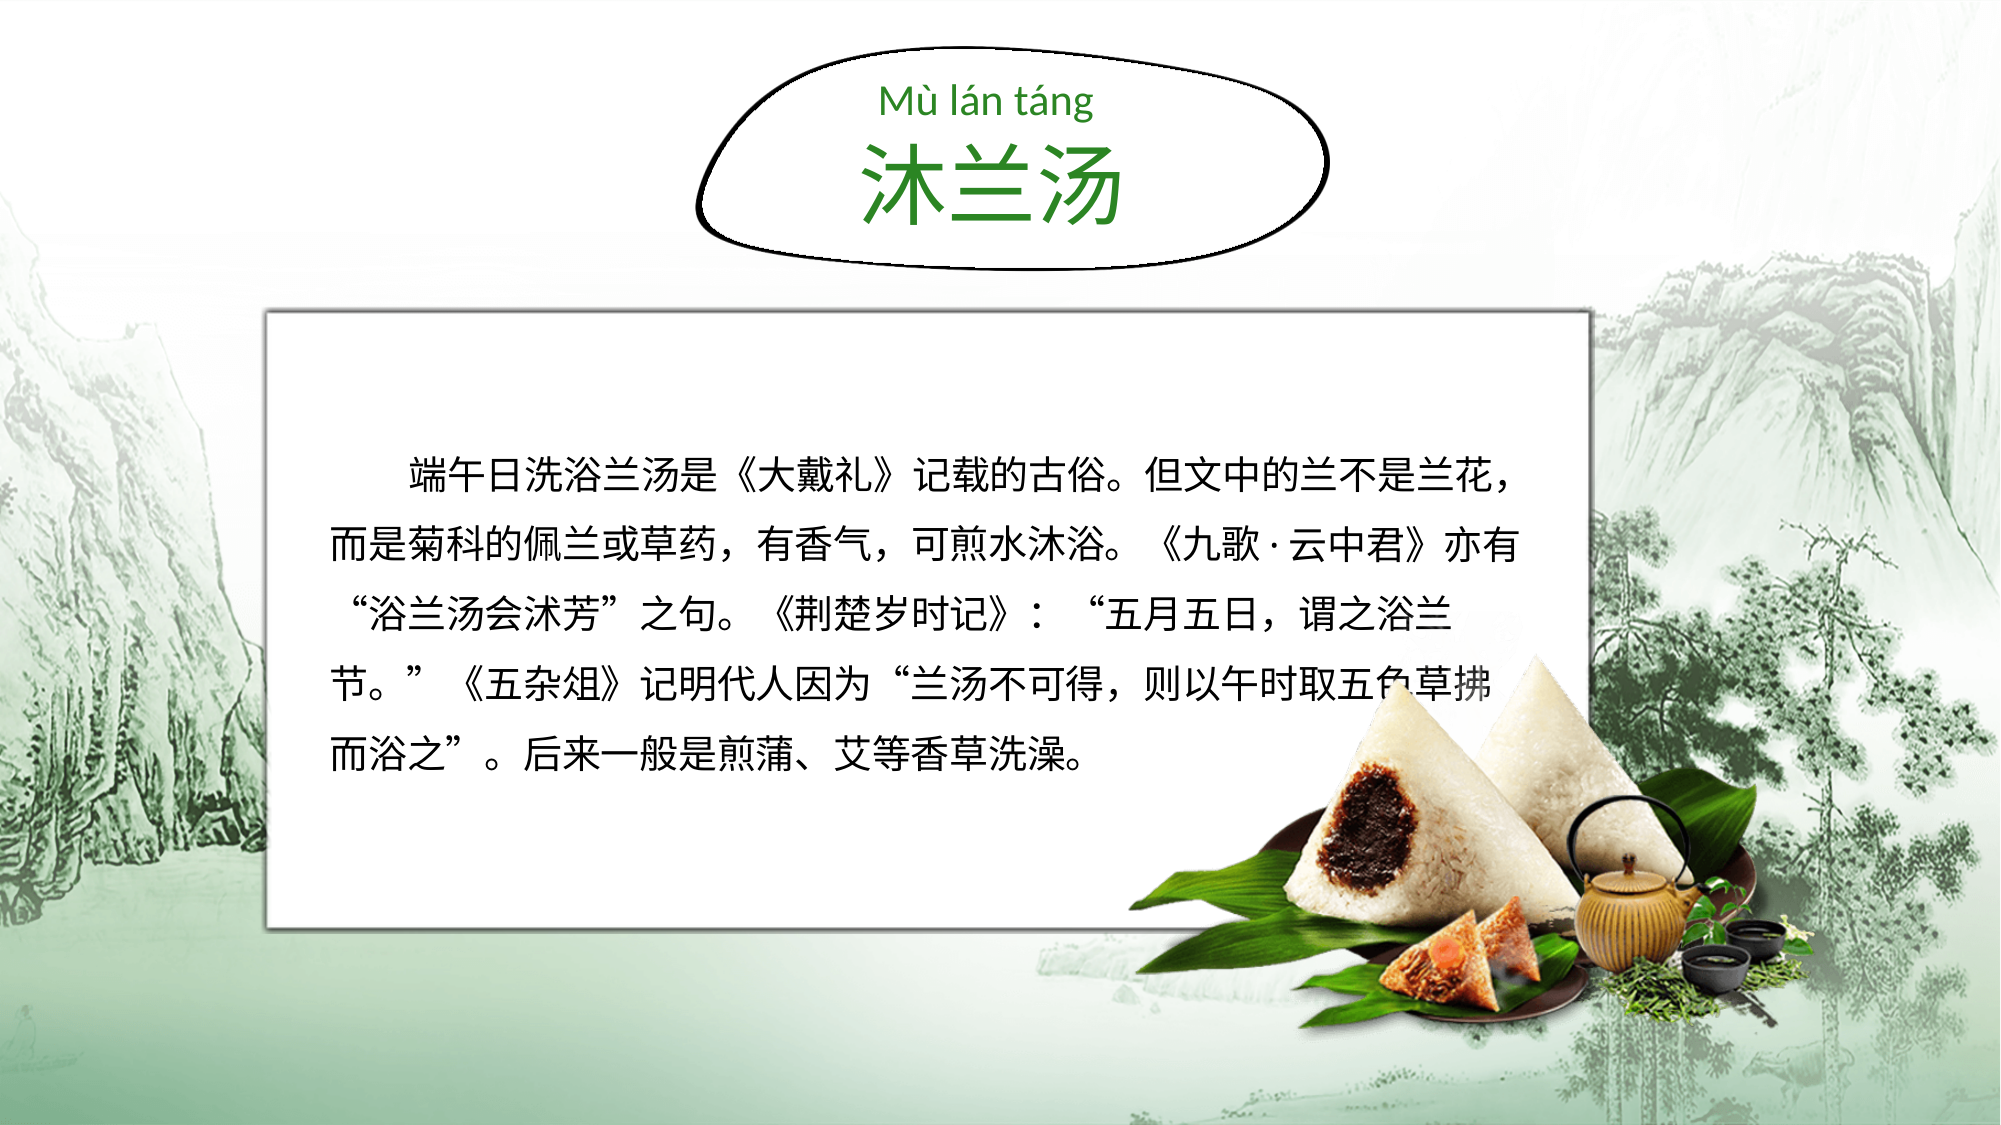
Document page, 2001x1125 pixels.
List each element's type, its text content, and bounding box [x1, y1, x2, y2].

text_box [272, 318, 1584, 923]
text_box 端午日洗浴兰汤是《大戴礼》记载的古俗。但文中的兰不是兰花，而是菊科的佩兰或草药，有香气，可煎水沐浴。《九歌·云中君》亦有“浴兰汤会沭芳”之句。《荆楚岁时记》：“五月五日，谓之浴兰节。”《五杂俎》记明代人因为“兰汤不可得，则以午时取五色草拂而浴之”。后来一般是煎蒲、艾等香草洗澡。 [314, 419, 1541, 785]
picture [0, 0, 2001, 1125]
